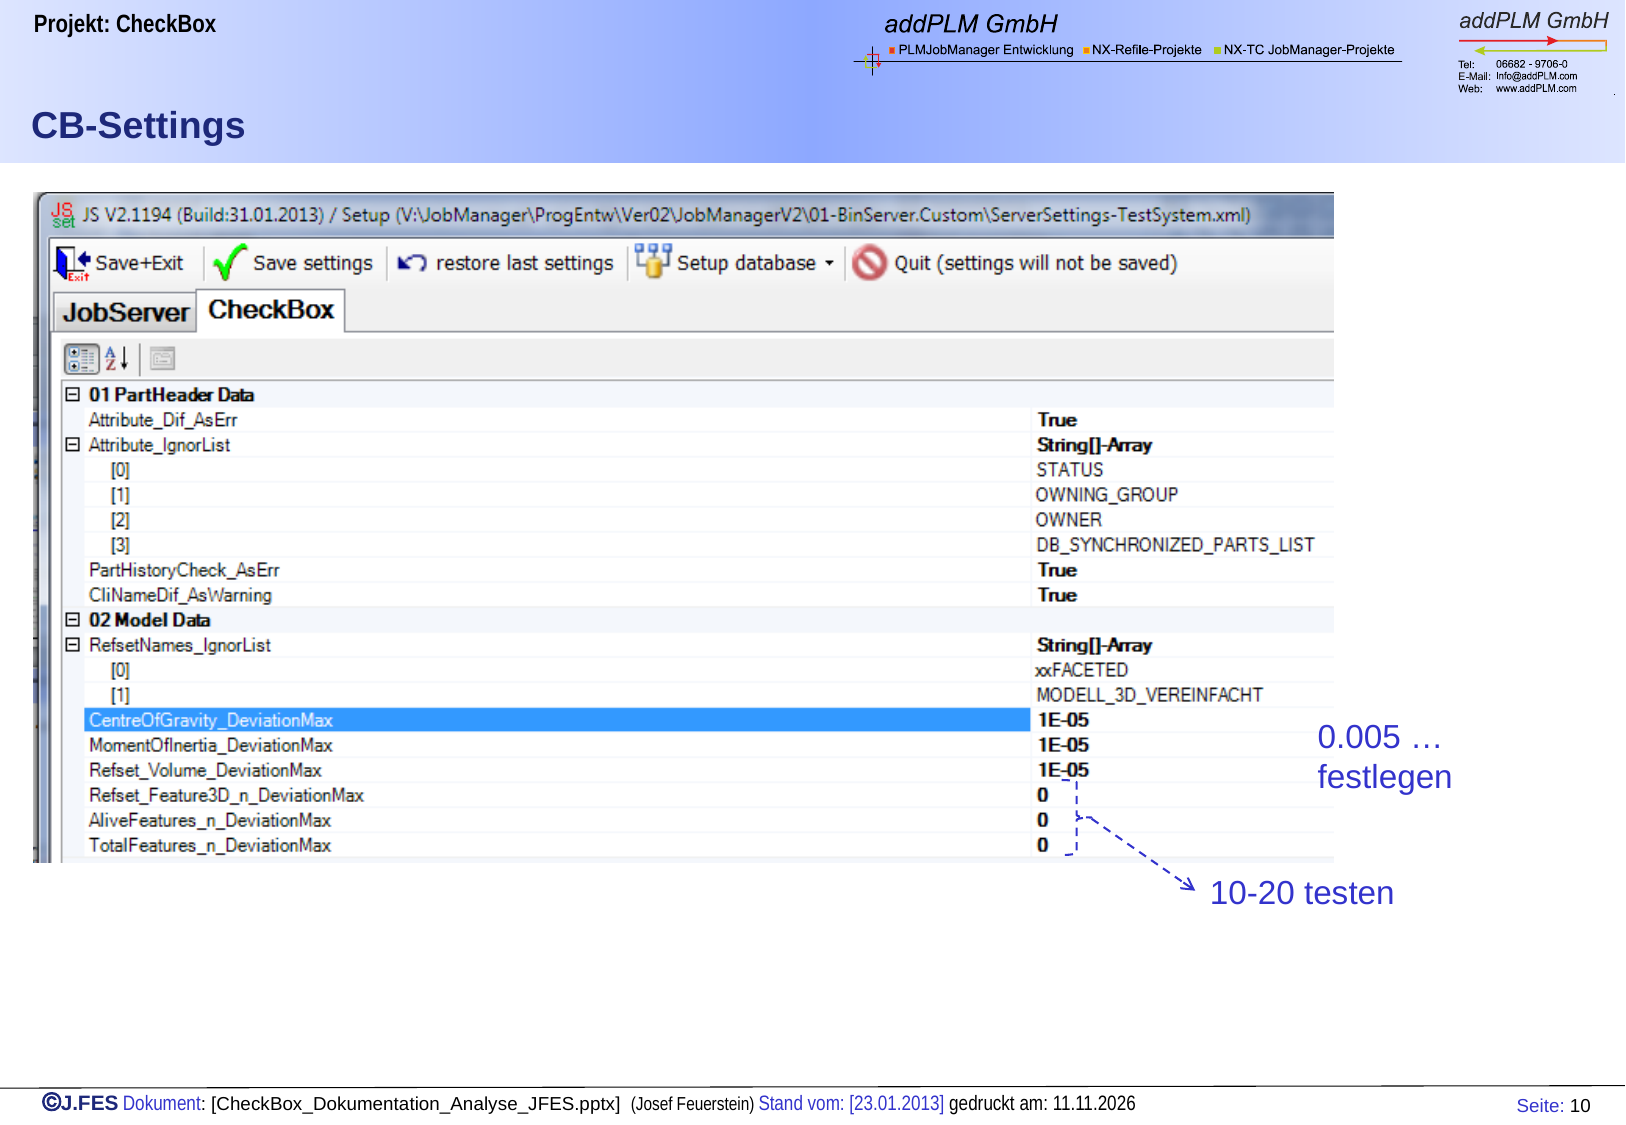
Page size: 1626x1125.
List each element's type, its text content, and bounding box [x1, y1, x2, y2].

text_box 0.005 … festlegen [1339, 708, 1483, 803]
title CB-Settings [30, 73, 1600, 138]
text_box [1091, 818, 1196, 892]
picture [33, 191, 1334, 863]
text_box 10-20 testen [1195, 863, 1411, 919]
